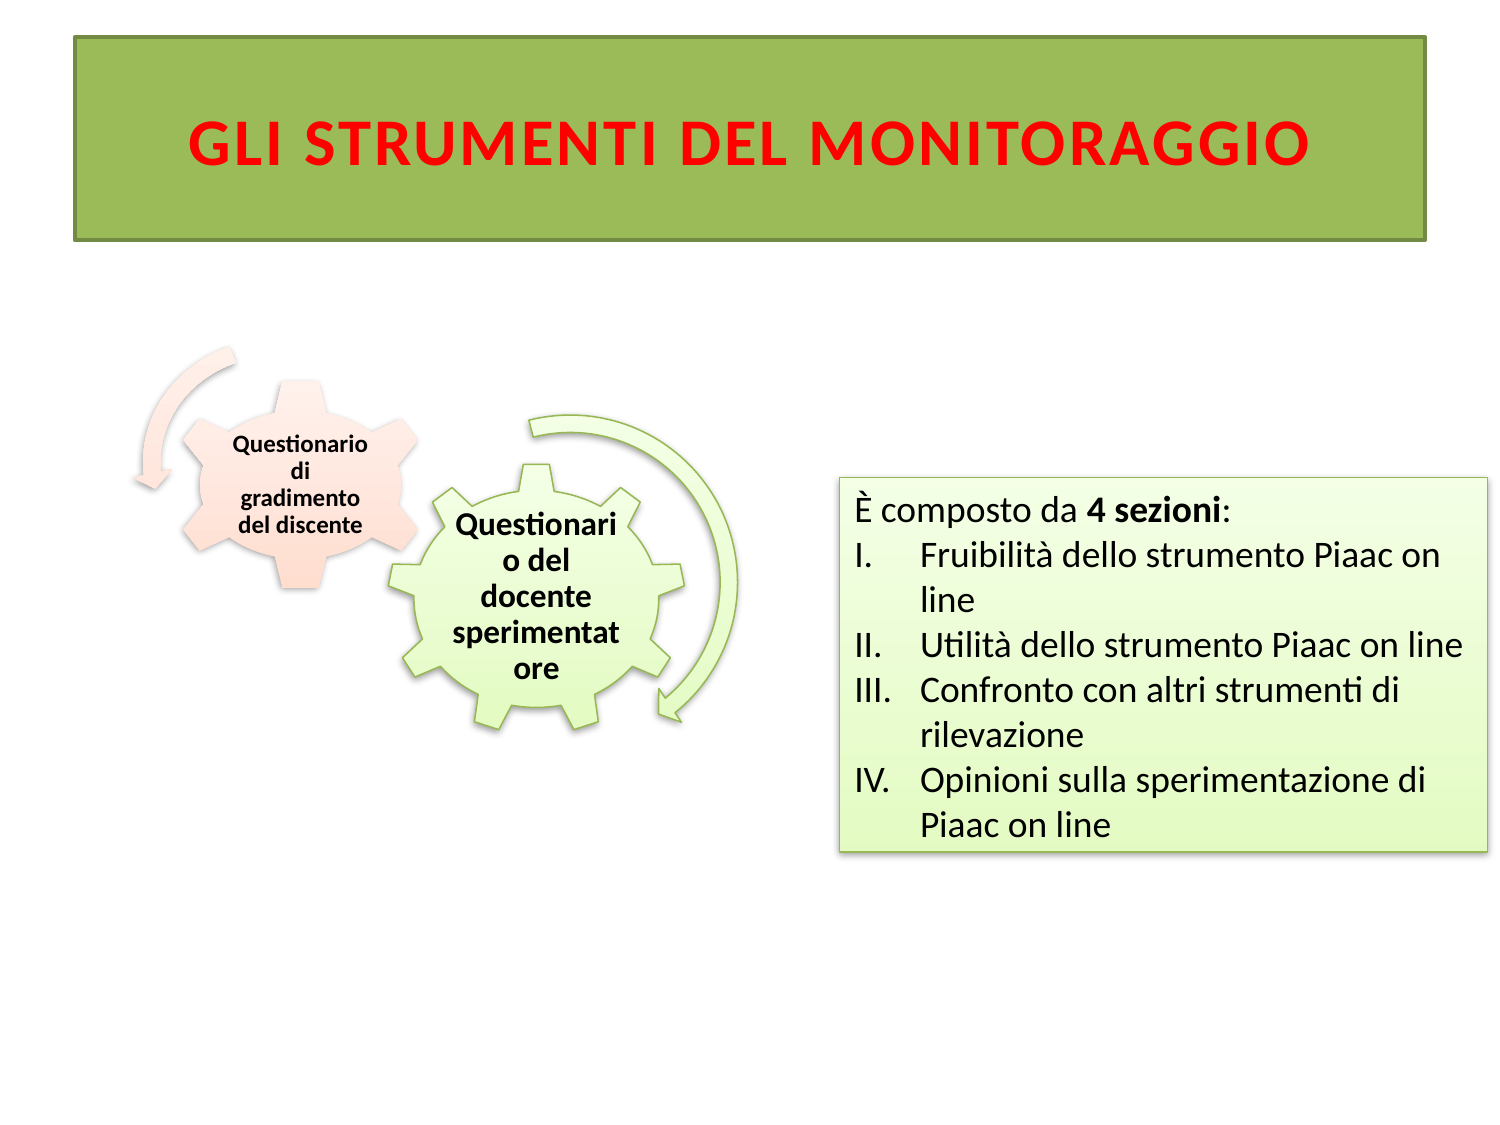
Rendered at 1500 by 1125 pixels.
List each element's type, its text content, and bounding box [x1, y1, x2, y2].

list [84, 260, 737, 790]
title Gli strumenti del monitoraggio [73, 35, 1427, 242]
text_box È composto da 4 sezioni: Fruibilità dello strumento Piaac on line Utilità dello strumento Piaac on line Confronto con altri strumenti di rilevazione Opinioni sulla sperimentazione di Piaac on line [839, 477, 1488, 853]
